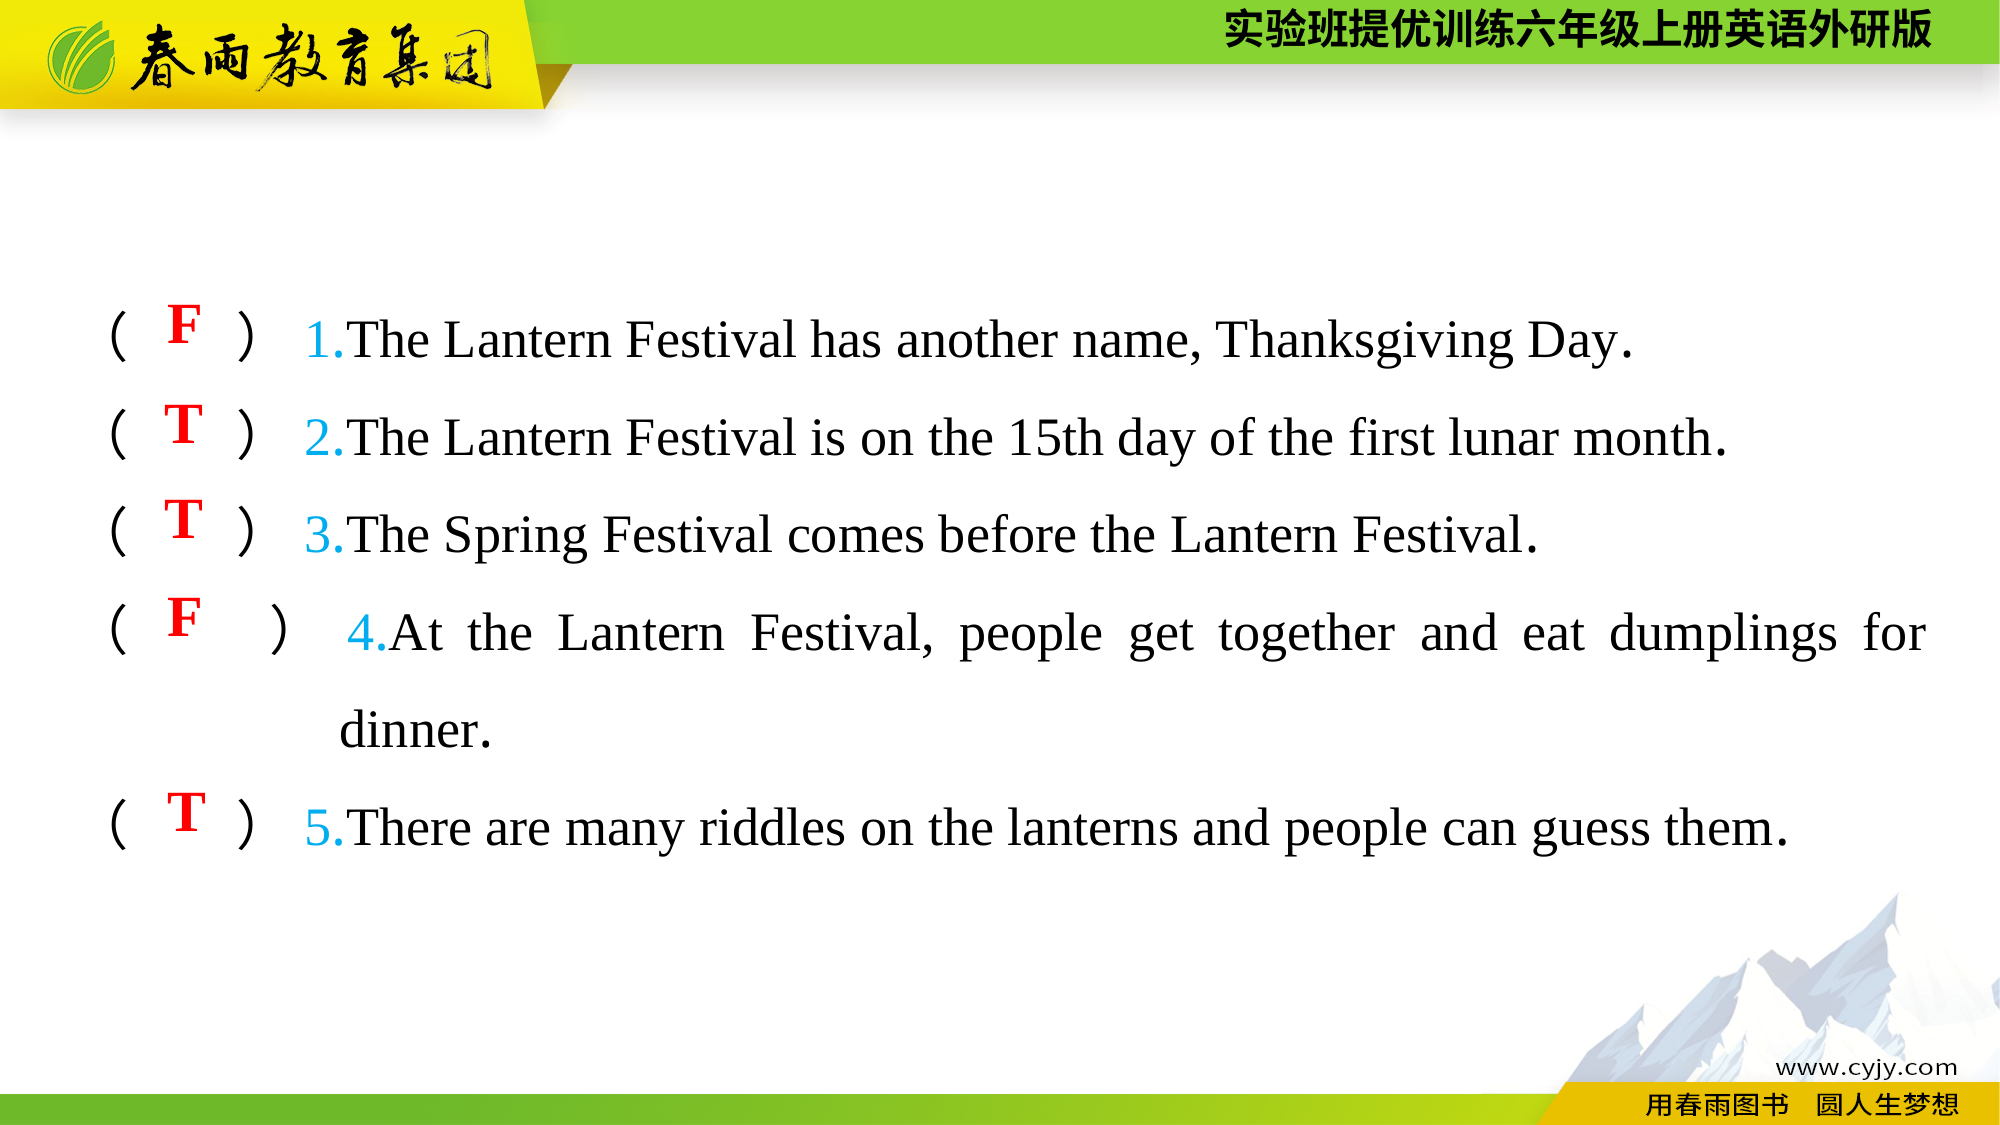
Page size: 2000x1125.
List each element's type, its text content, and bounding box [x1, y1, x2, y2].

text_box F [152, 277, 218, 363]
text_box T [152, 766, 221, 851]
picture [0, 0, 2000, 1125]
text_box F [152, 570, 218, 656]
text_box T [149, 472, 219, 558]
text_box T [149, 377, 218, 463]
list （ ）1.The Lantern Festival has another name, Thanksgiving Day. （ ）2.The Lantern Festival is on the 15th day of the first lunar month. （ ）3.The Spring Festival comes before the Lantern Festival. （ ）4.At the Lantern Festival, people get together and eat dumplings for dinner. （ ）5.There are many riddles on the lanterns and people can guess them. [59, 263, 1944, 870]
